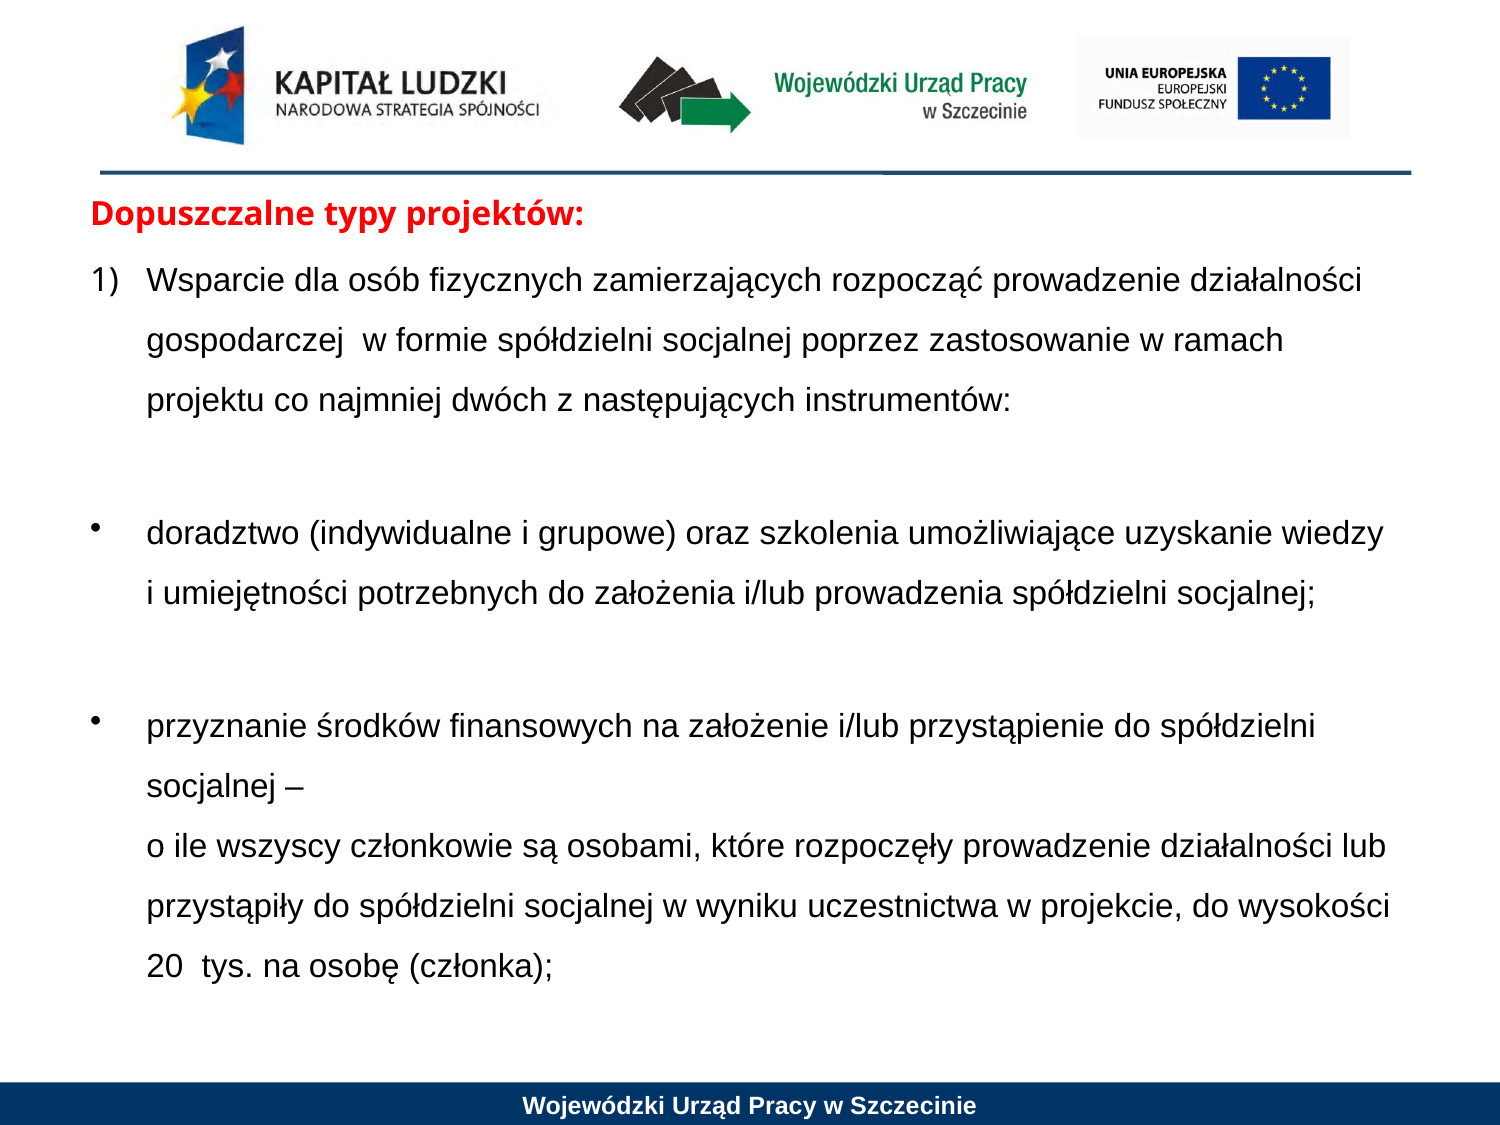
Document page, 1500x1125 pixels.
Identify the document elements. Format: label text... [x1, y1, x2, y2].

picture [159, 24, 1353, 149]
list Dopuszczalne typy projektów: 1) Wsparcie dla osób fizycznych zamierzających rozpocząć prowadzenie działalności gospodarczej w formie spółdzielni socjalnej poprzez zastosowanie w ramach projektu co najmniej dwóch z następujących instrumentów: doradztwo (indywidualne i grupowe) oraz szkolenia umożliwiające uzyskanie wiedzy i umiejętności potrzebnych do założenia i/lub prowadzenia spółdzielni socjalnej; przyznanie środków finansowych na założenie i/lub przystąpienie do spółdzielni socjalnej – o ile wszyscy członkowie są osobami, które rozpoczęły prowadzenie działalności lub przystąpiły do spółdzielni socjalnej w wyniku uczestnictwa w projekcie, do wysokości 20 tys. na osobę (członka); [74, 184, 1426, 1006]
